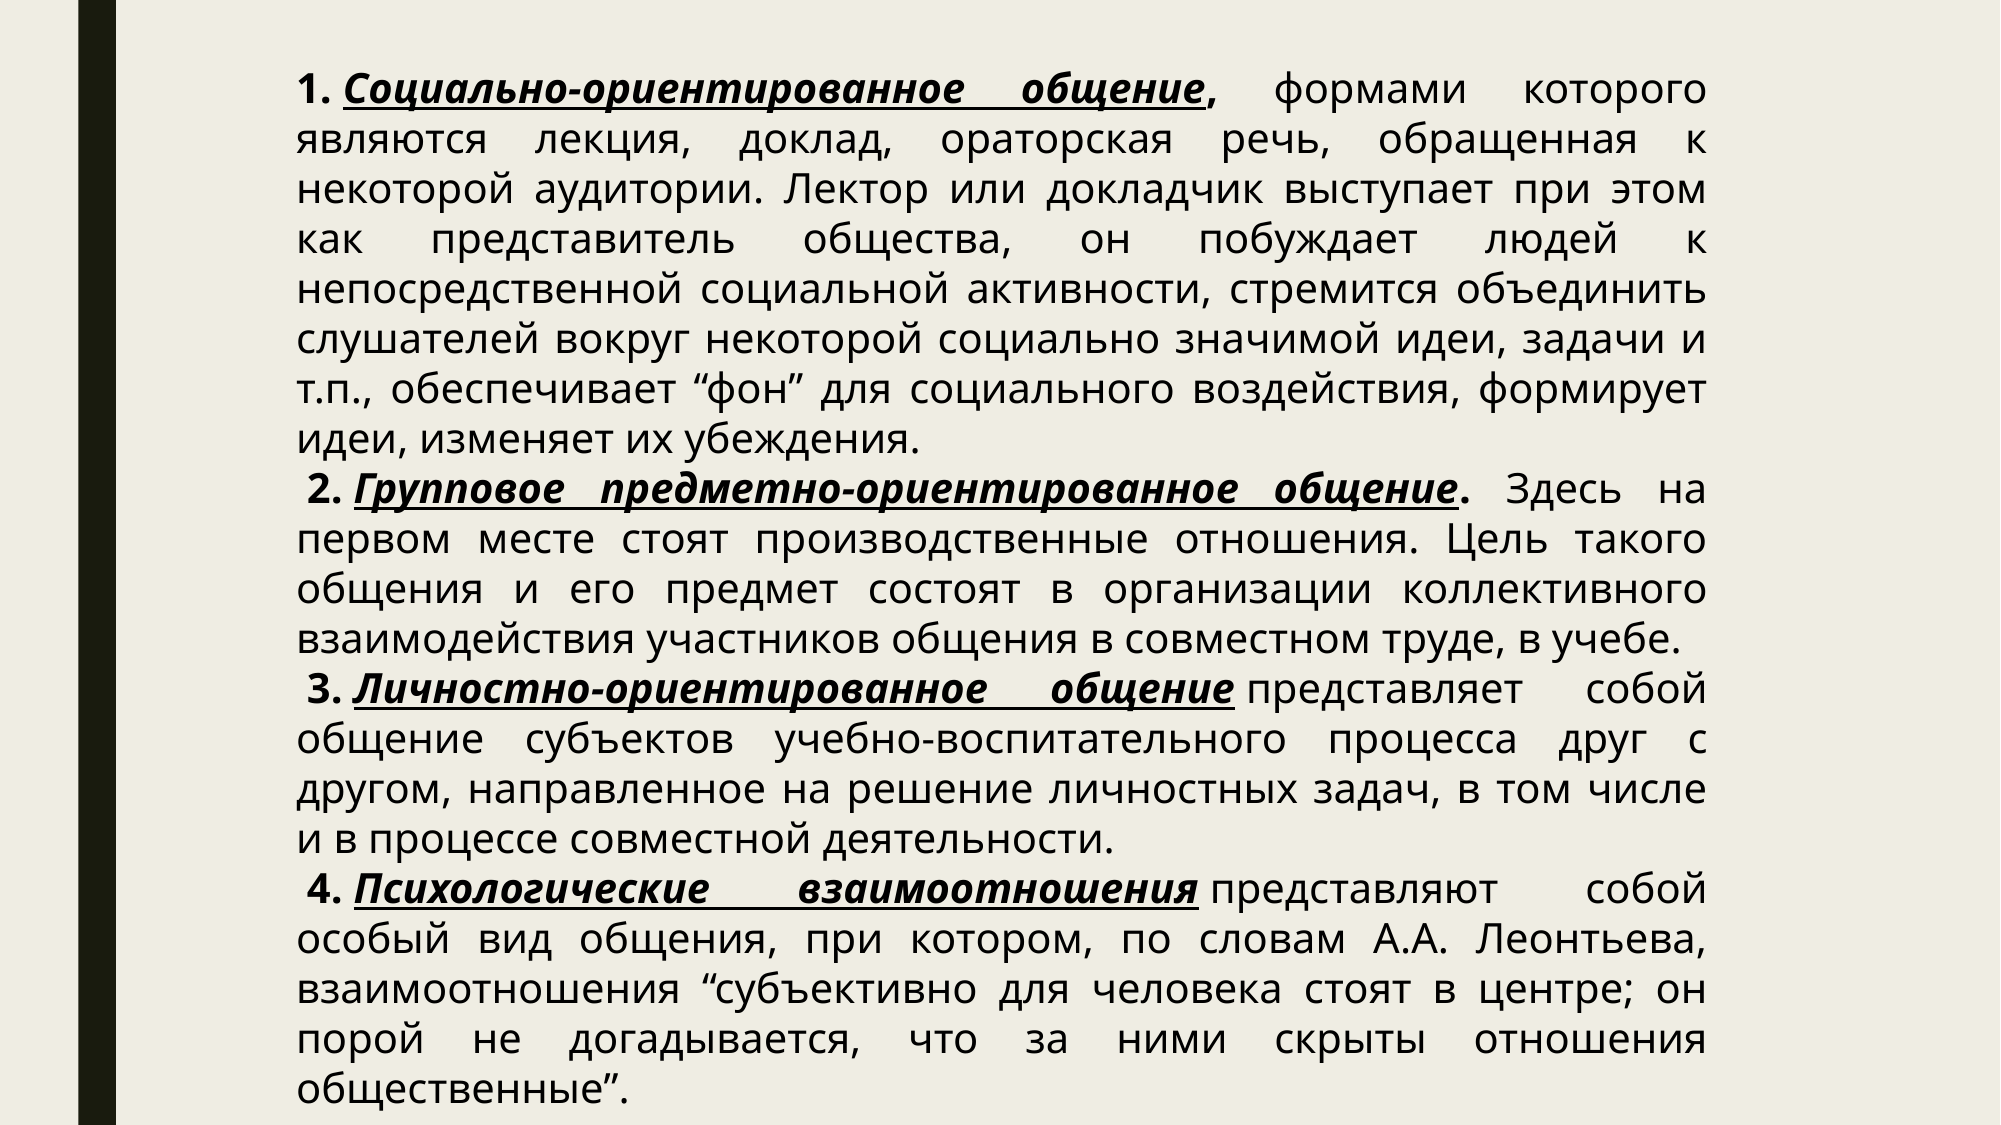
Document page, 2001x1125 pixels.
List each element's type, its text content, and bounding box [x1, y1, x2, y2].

text_box 1. Социально-ориентированное общение, формами которого являются лекция, доклад, ораторская речь, обращенная к некоторой аудитории. Лектор или докладчик выступает при этом как представитель общества, он побуждает людей к непосредственной социальной активности, стремится объединить слушателей вокруг некоторой социально значимой идеи, задачи и т.п., обеспечивает “фон” для социального воздействия, формирует идеи, изменяет их убеждения. 2. Групповое предметно-ориентированное общение. Здесь на первом месте стоят производственные отношения. Цель такого общения и его предмет состоят в организации коллективного взаимодействия участников общения в совместном труде, в учебе. 3. Личностно-ориентированное общение представляет собой общение субъектов учебно-воспитательного процесса друг с другом, направленное на решение личностных задач, в том числе и в процессе совместной деятельности. 4. Психологические взаимоотношения представляют собой особый вид общения, при котором, по словам А.А. Леонтьева, взаимоотношения “субъективно для человека стоят в центре; он порой не догадывается, что за ними скрыты отношения общественные”. [281, 54, 1723, 1120]
